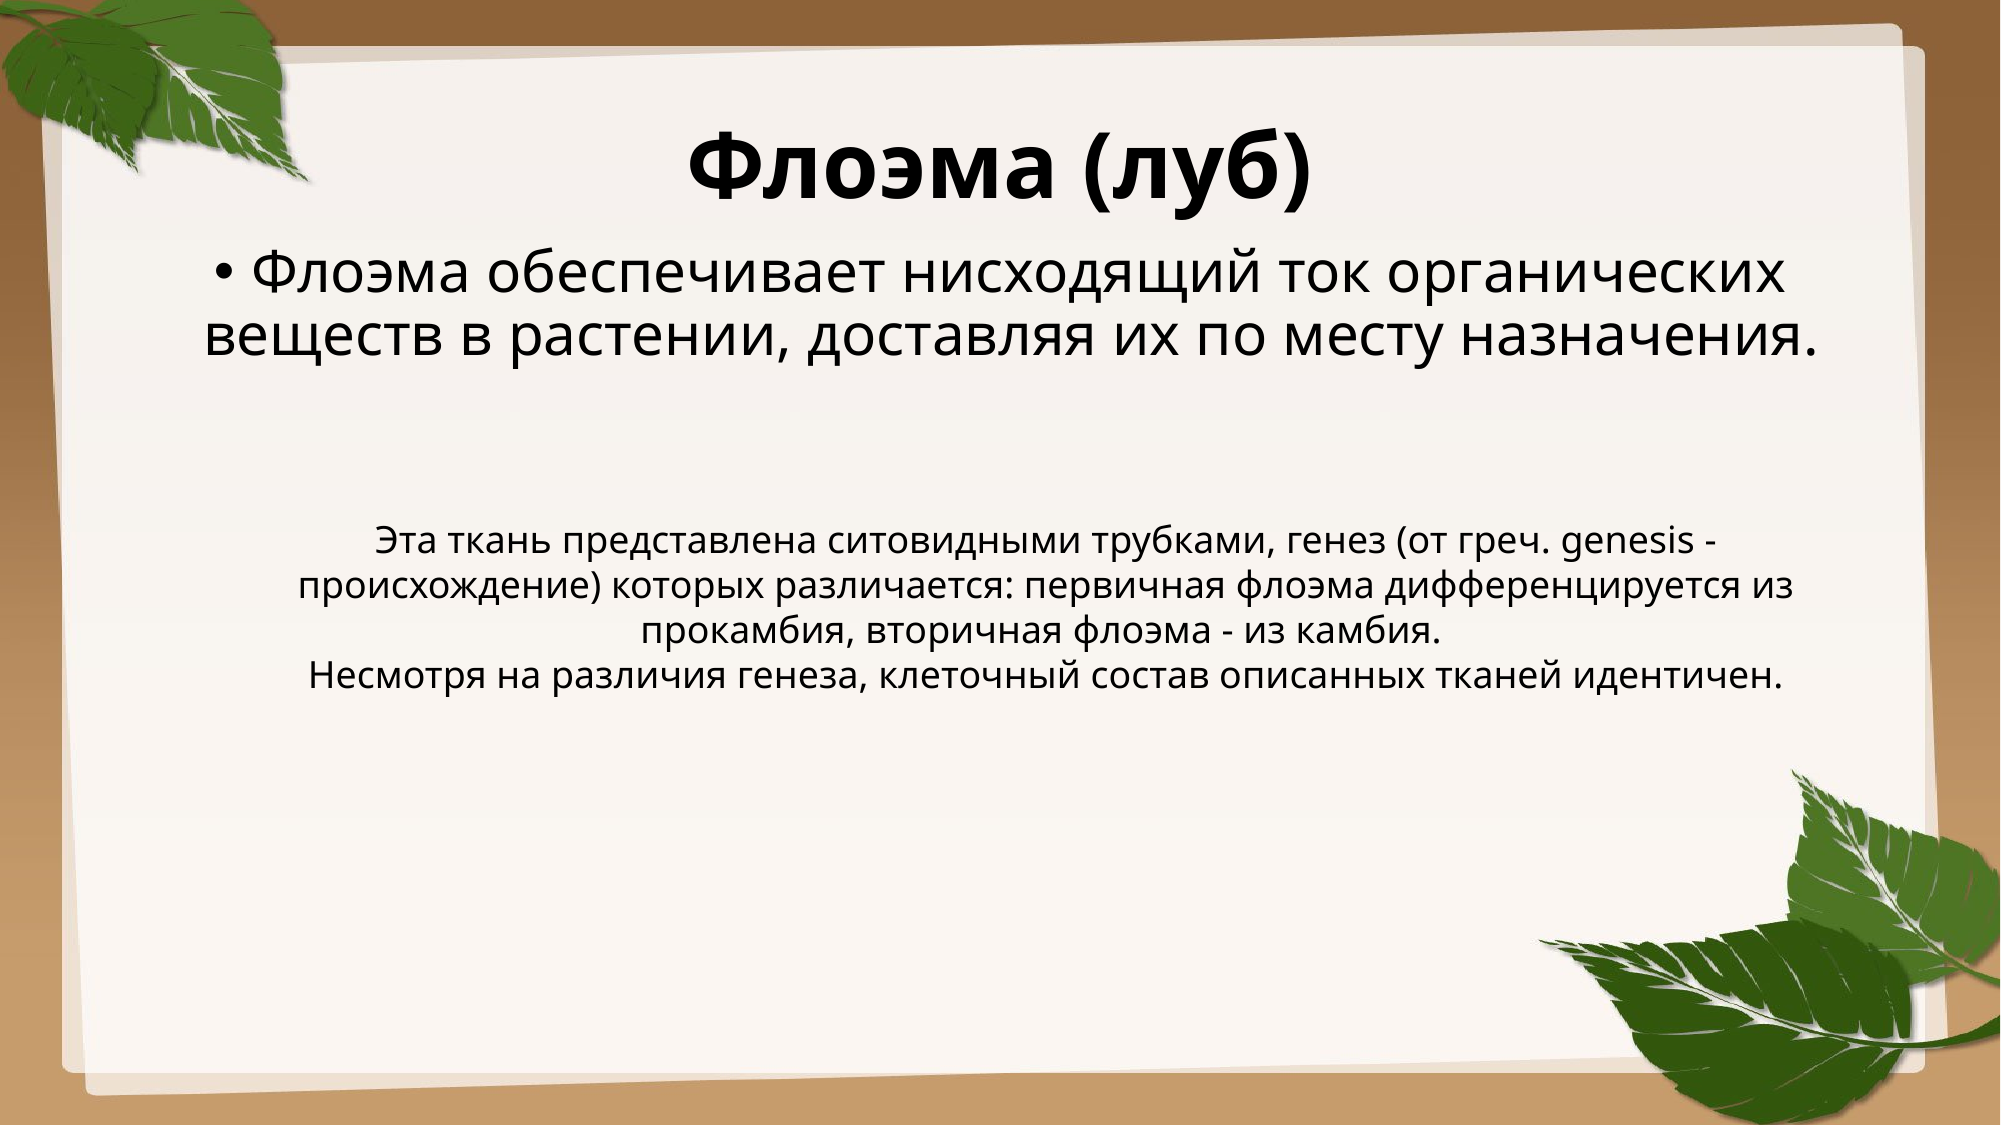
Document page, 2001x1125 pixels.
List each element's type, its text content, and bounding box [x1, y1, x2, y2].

text_box Эта ткань представлена ситовидными трубками, генез (от греч. genesis - происхождение) которых различается: первичная флоэма дифференцируется из прокамбия, вторичная флоэма - из камбия. Несмотря на различия генеза, клеточный состав описанных тканей идентичен. [214, 508, 1878, 704]
picture [0, 0, 2001, 1125]
title Флоэма (луб) [137, 59, 1863, 234]
list Флоэма обеспечивает нисходящий ток органических веществ в растении, доставляя их по месту назначения. [137, 234, 1863, 489]
